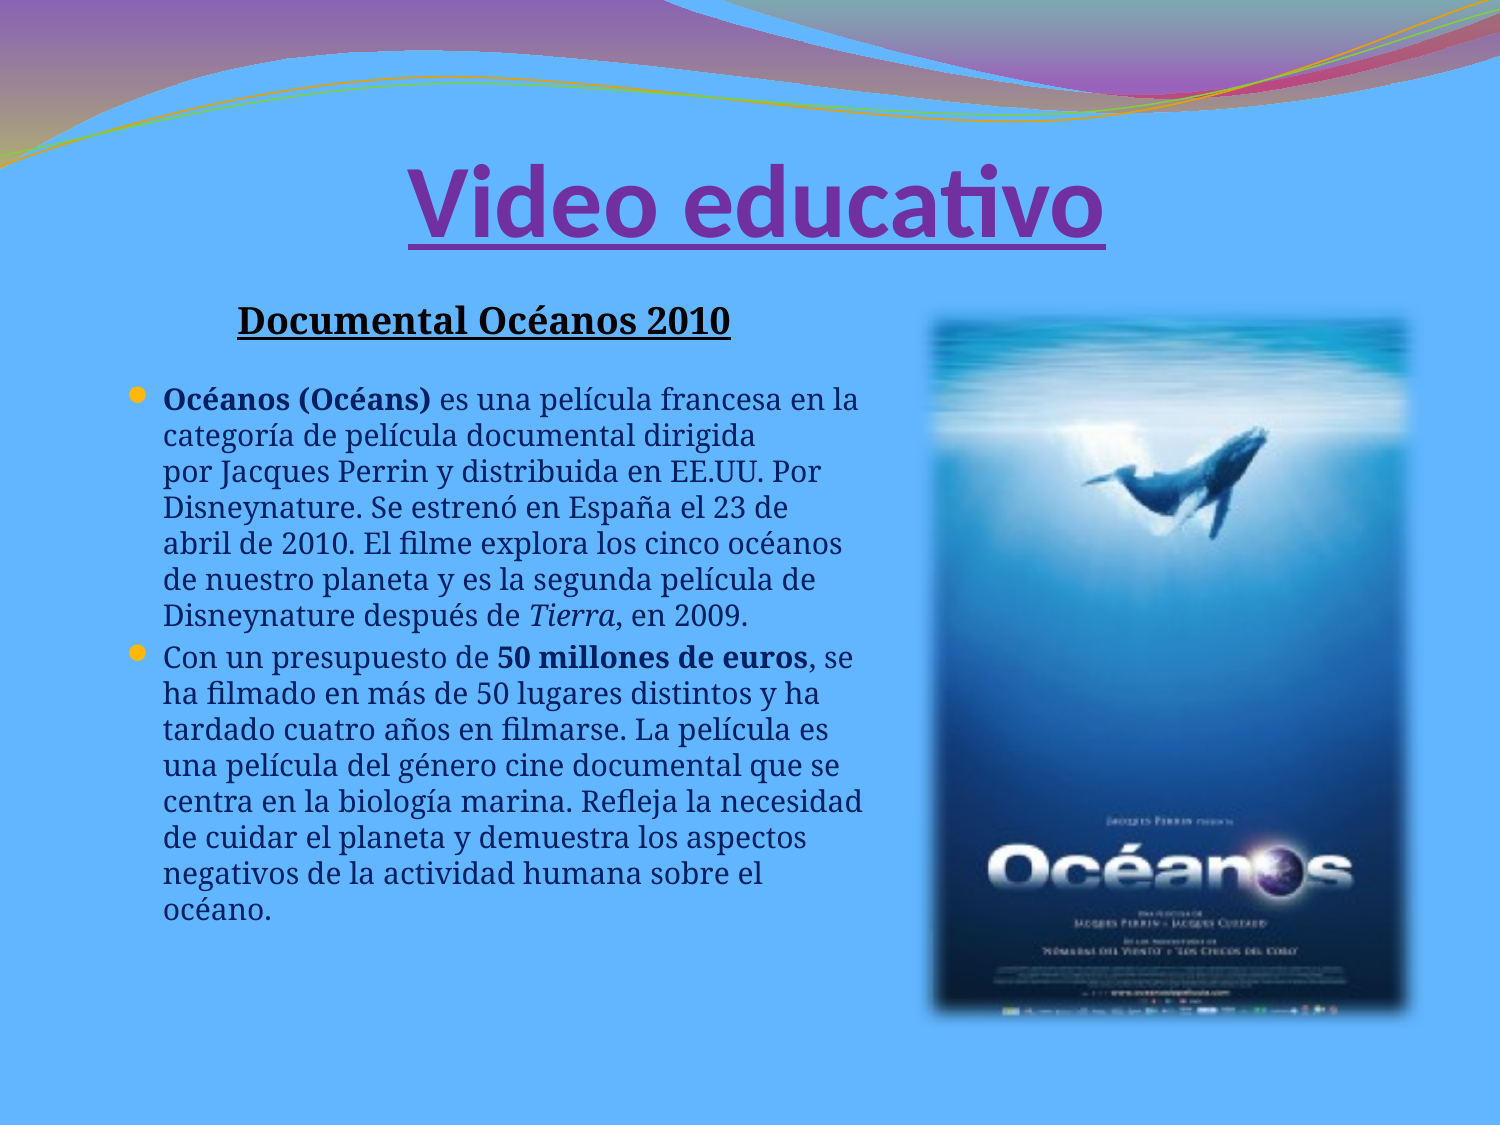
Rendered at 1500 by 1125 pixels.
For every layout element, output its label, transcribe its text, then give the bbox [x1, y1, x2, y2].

title Video educativo [82, 70, 1432, 258]
text_box Documental Océanos 2010 [123, 289, 845, 349]
picture [915, 302, 1424, 1029]
list Océanos (Océans) es una película francesa en la categoría de película documental dirigida por Jacques Perrin y distribuida en EE.UU. Por Disneynature. Se estrenó en España el 23 de abril de 2010. El filme explora los cinco océanos de nuestro planeta y es la segunda película de Disneynature después de Tierra, en 2009. Con un presupuesto de 50 millones de euros, se ha filmado en más de 50 lugares distintos y ha tardado cuatro años en filmarse. La película es una película del género cine documental que se centra en la biología marina. Refleja la necesidad de cuidar el planeta y demuestra los aspectos negativos de la actividad humana sobre el océano. [112, 373, 880, 976]
